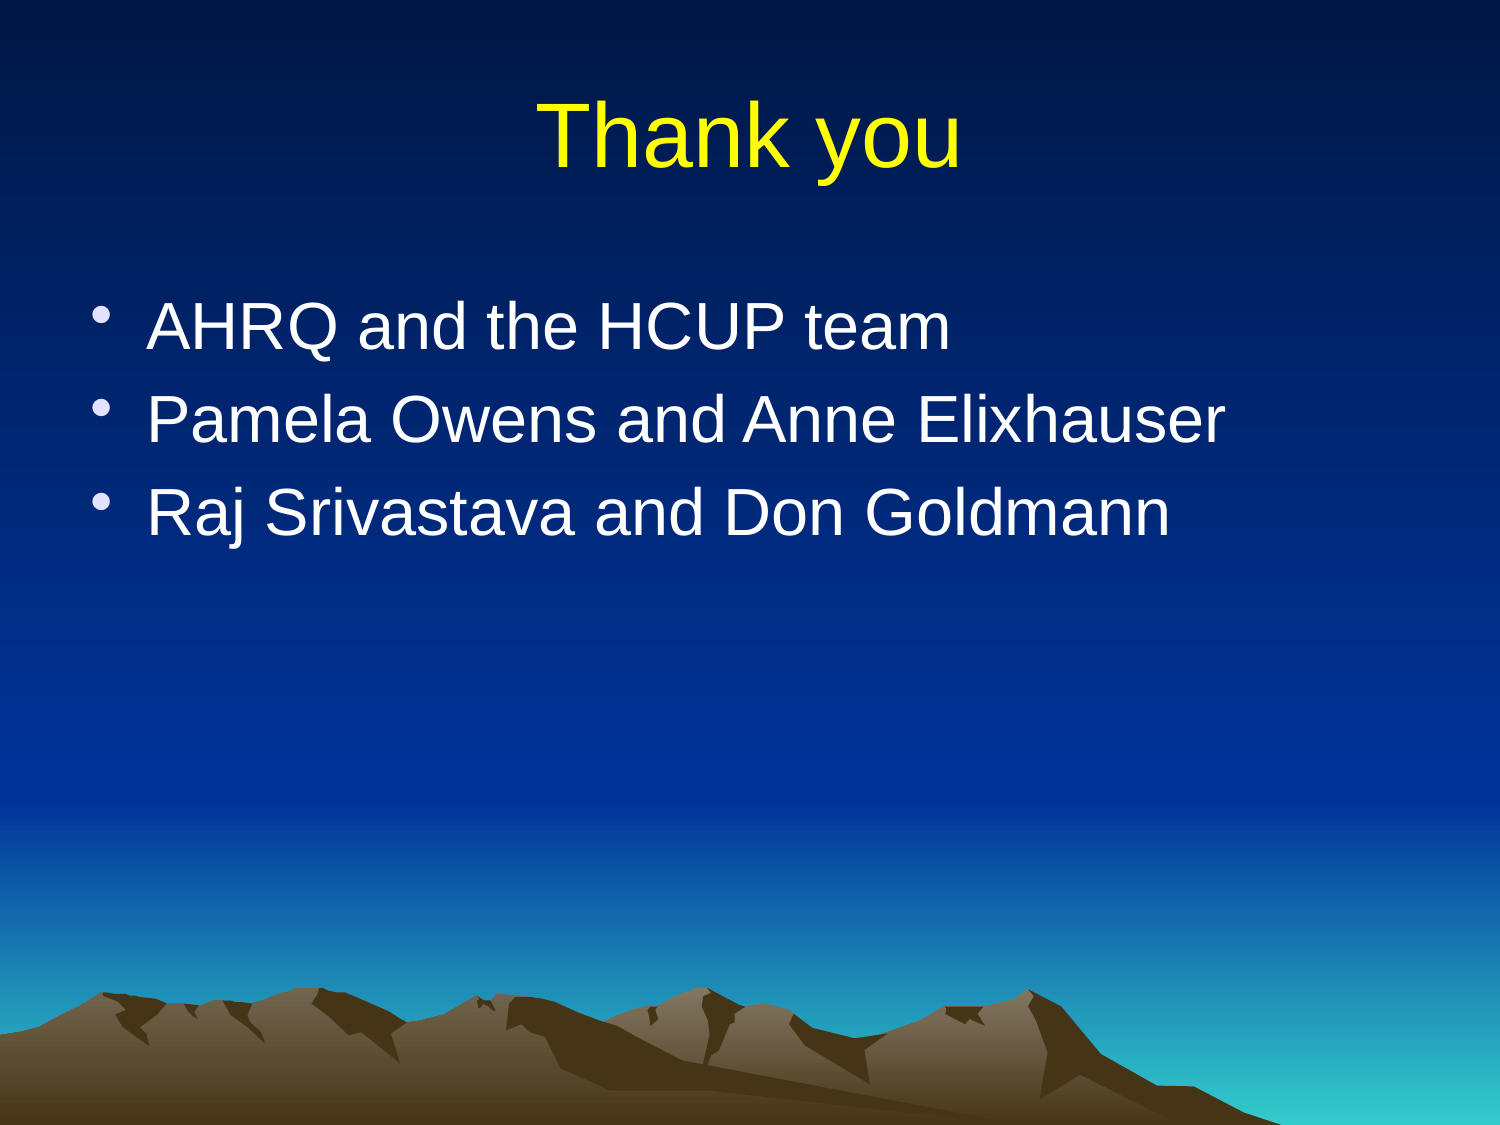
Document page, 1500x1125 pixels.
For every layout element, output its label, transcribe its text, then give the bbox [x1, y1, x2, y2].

title Thank you [74, 37, 1426, 226]
list AHRQ and the HCUP team Pamela Owens and Anne Elixhauser Raj Srivastava and Don Goldmann [74, 274, 1463, 1013]
